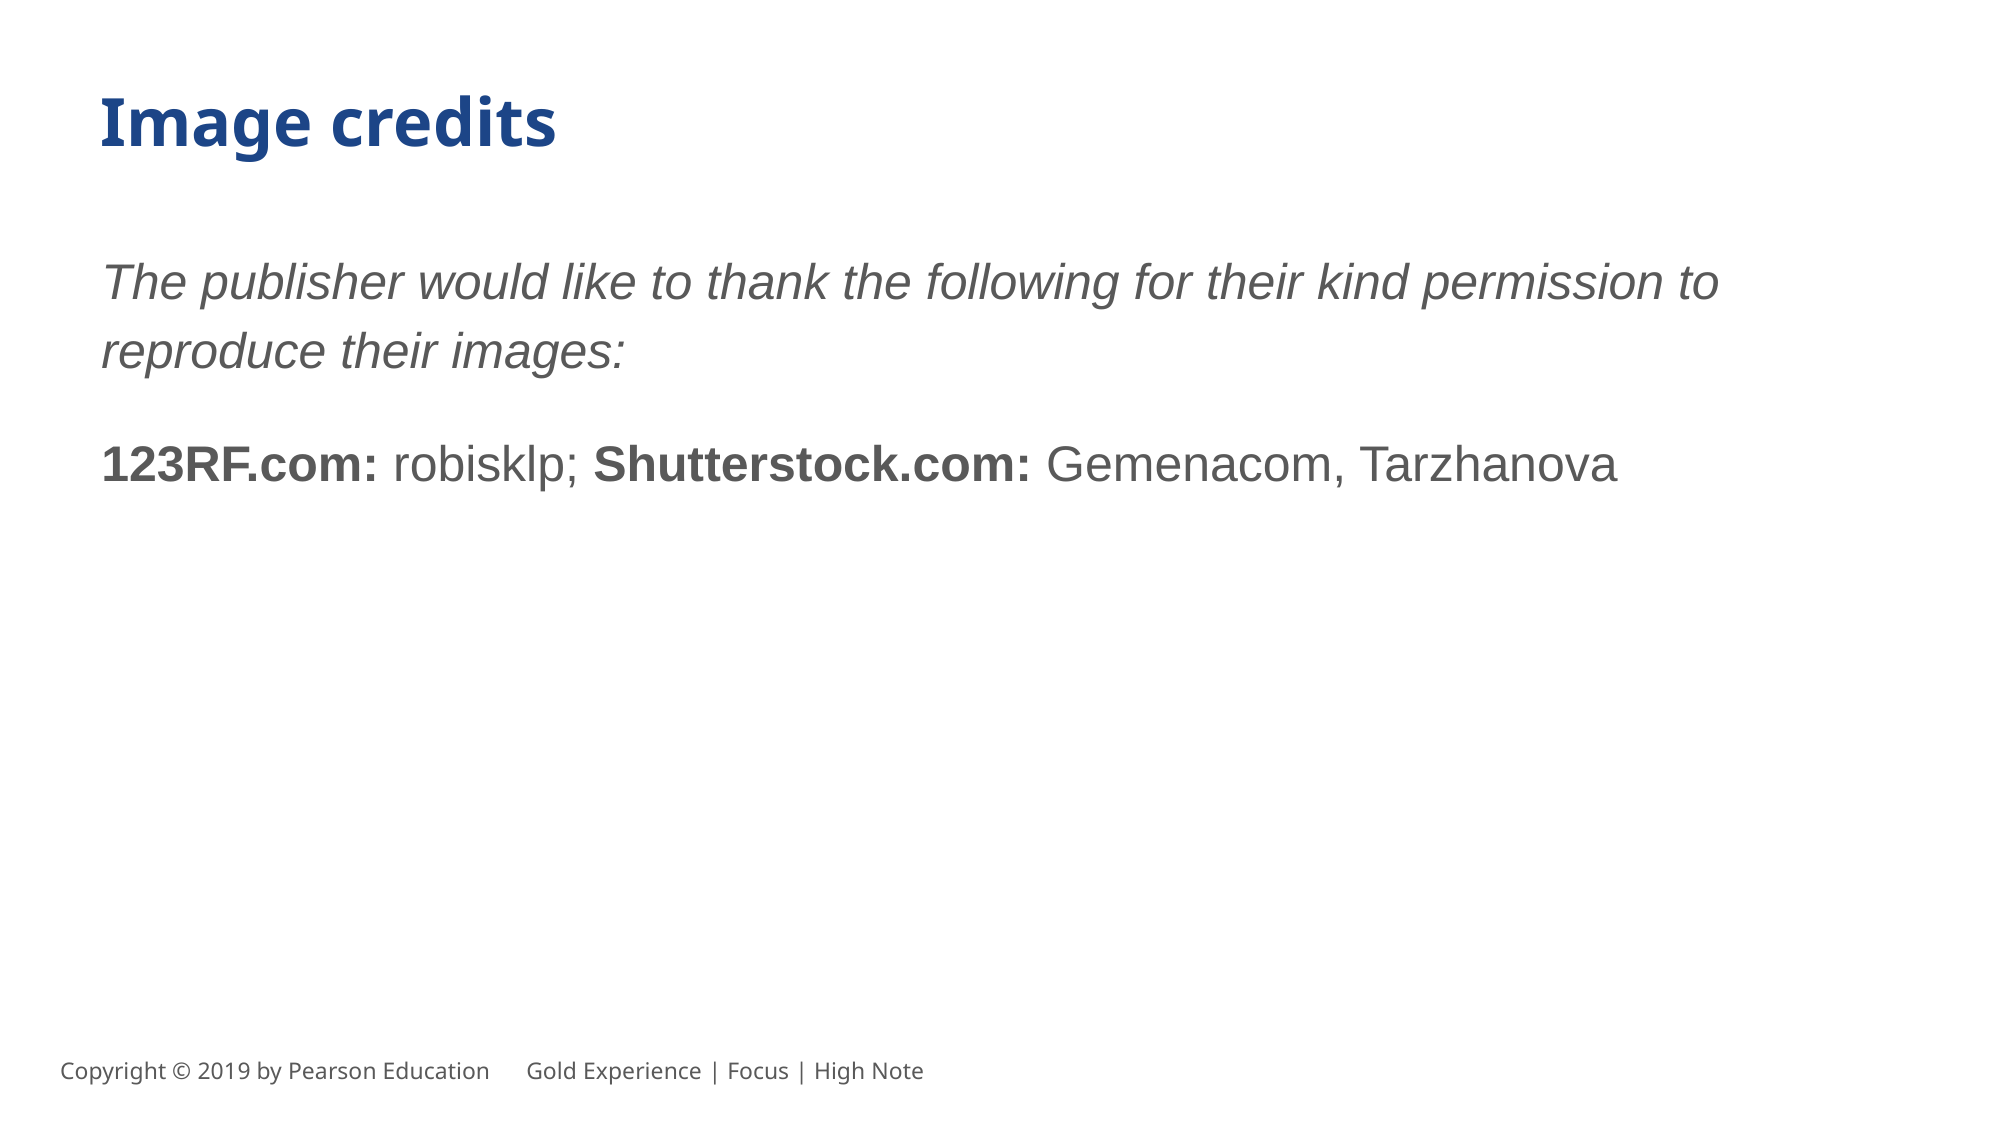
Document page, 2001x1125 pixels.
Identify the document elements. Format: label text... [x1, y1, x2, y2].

text_box The publisher would like to thank the following for their kind permission to reproduce their images: 123RF.com: robisklp; Shutterstock.com: Gemenacom, Tarzhanova [86, 232, 1737, 606]
text_box Image credits [85, 81, 574, 169]
footer Copyright © 2019 by Pearson Education Gold Experience | Focus | High Note [45, 1040, 1084, 1101]
